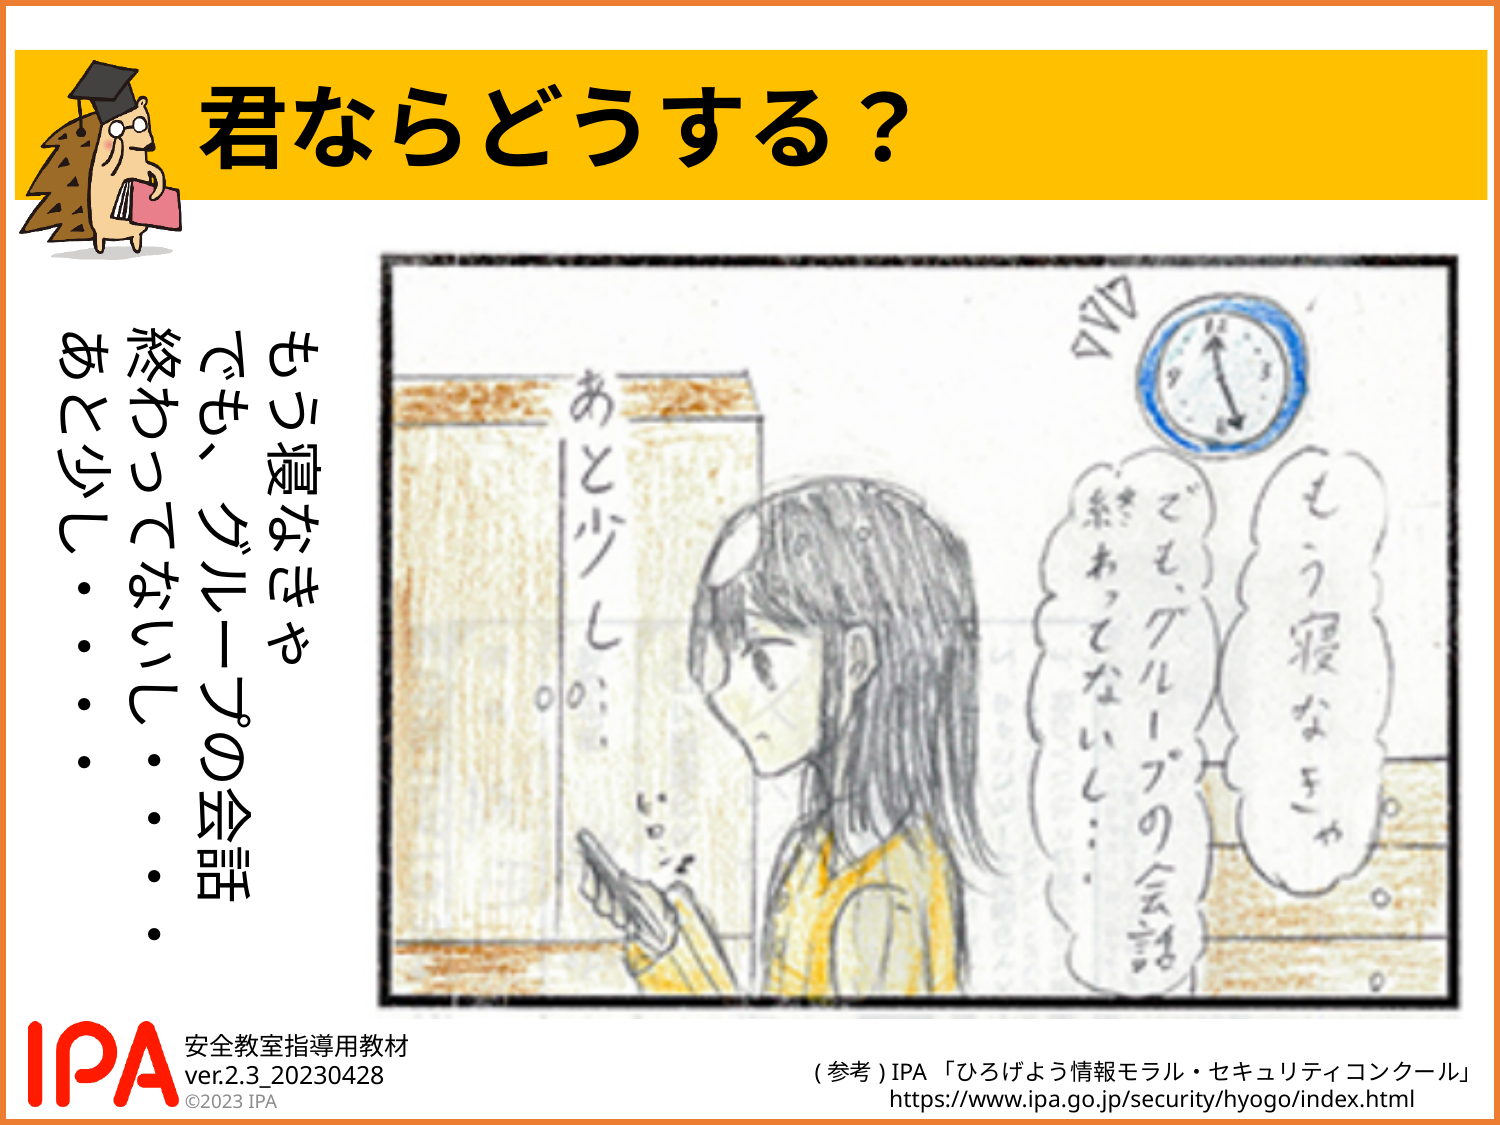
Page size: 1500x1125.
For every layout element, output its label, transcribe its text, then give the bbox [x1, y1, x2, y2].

picture [28, 1021, 179, 1107]
picture [19, 60, 182, 260]
text_box (参考) IPA「ひろげよう情報モラル・セキュリティコンクール」 https://www.ipa.go.jp/security/hyogo/index.html [799, 1050, 1500, 1120]
text_box もう寝なきゃ でも、グループの会話 終わってないし・・・・ あと少し・・・・ [25, 311, 339, 992]
picture [362, 243, 1475, 1019]
title 君ならどうする？ [182, 73, 1488, 190]
